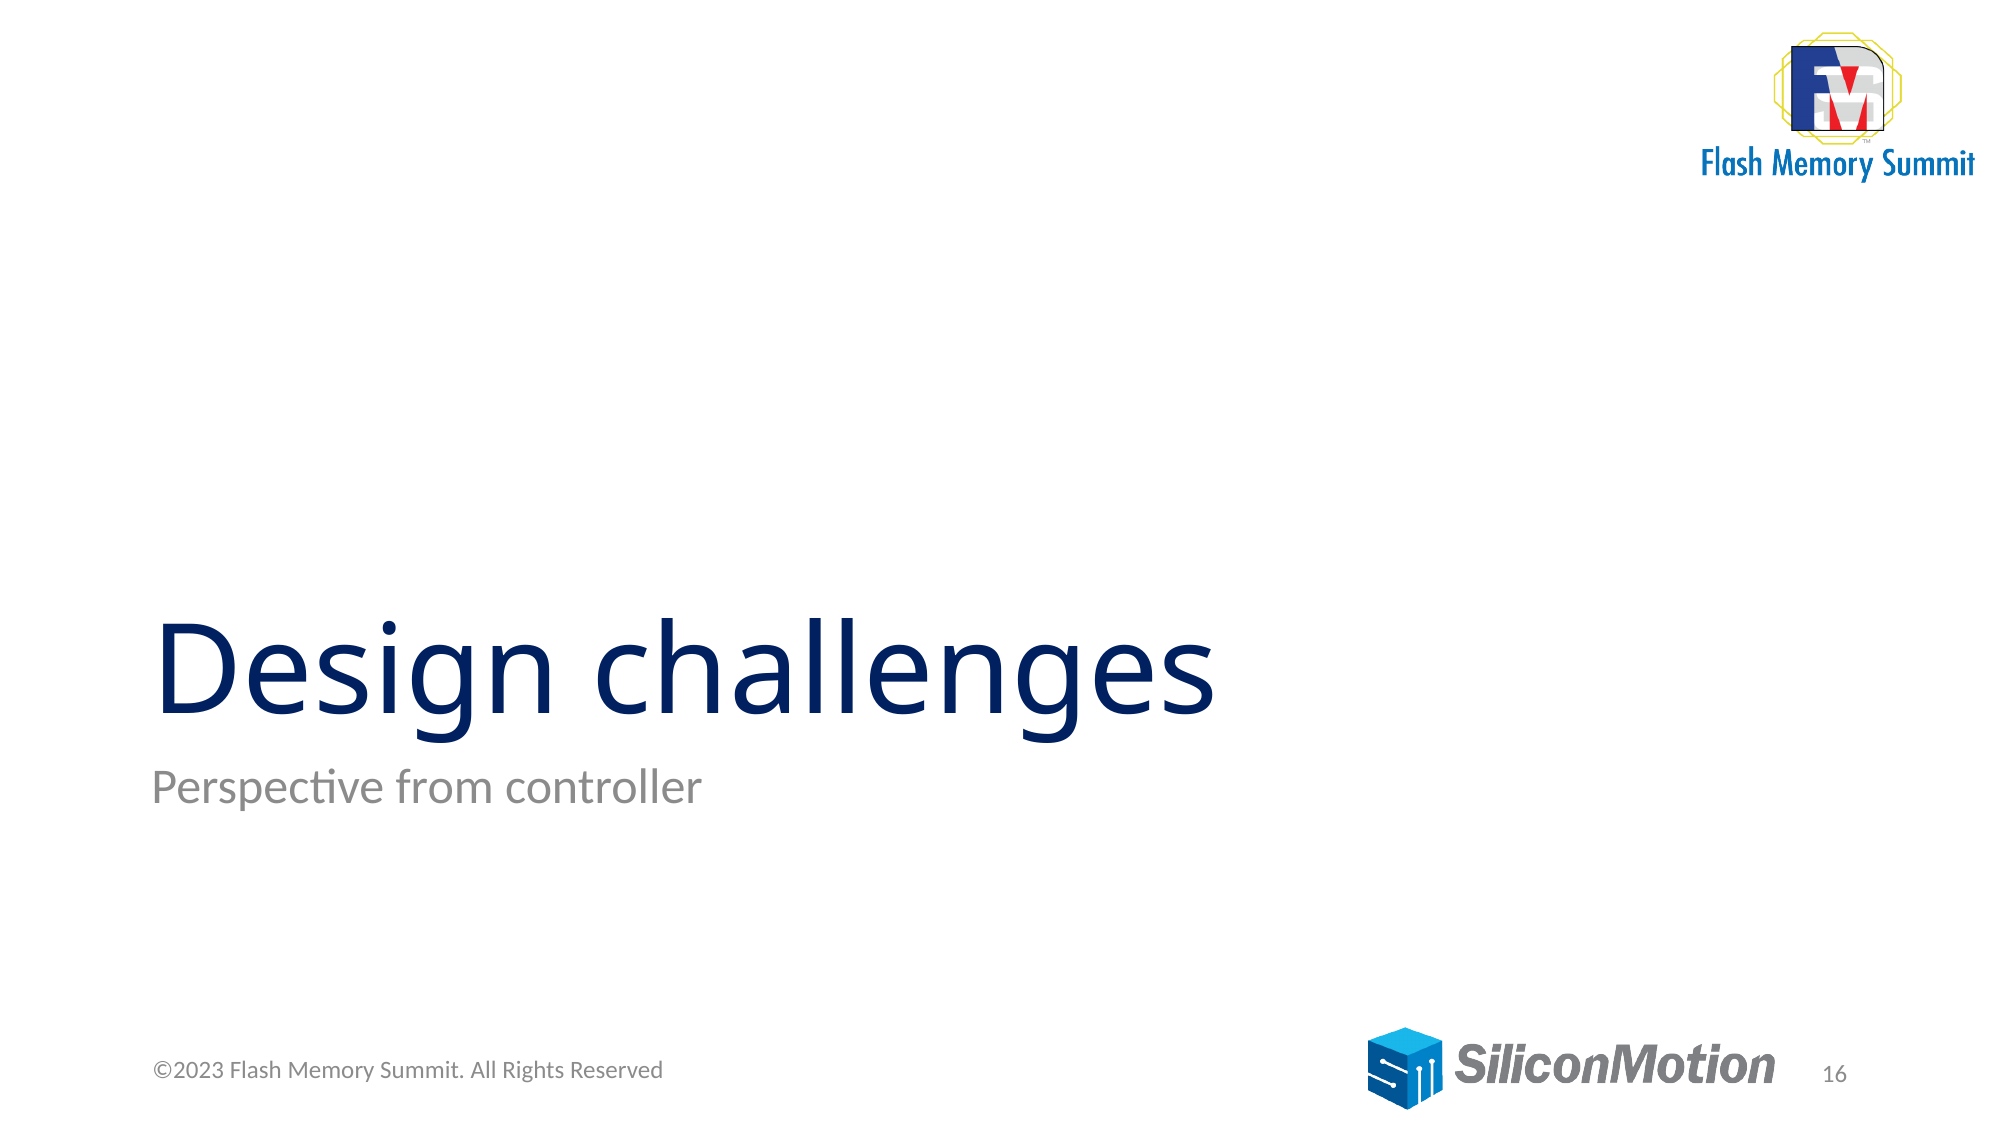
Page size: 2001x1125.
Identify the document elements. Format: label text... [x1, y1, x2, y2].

list Perspective from controller [136, 752, 1862, 999]
title Design challenges [136, 280, 1862, 749]
slide_number 16 [1412, 1042, 1863, 1103]
picture [1368, 1027, 1775, 1110]
slide_number ©2023 Flash Memory Summit. All Rights Reserved [137, 1034, 731, 1103]
picture [1702, 32, 1975, 183]
picture [1410, 1103, 1775, 1110]
